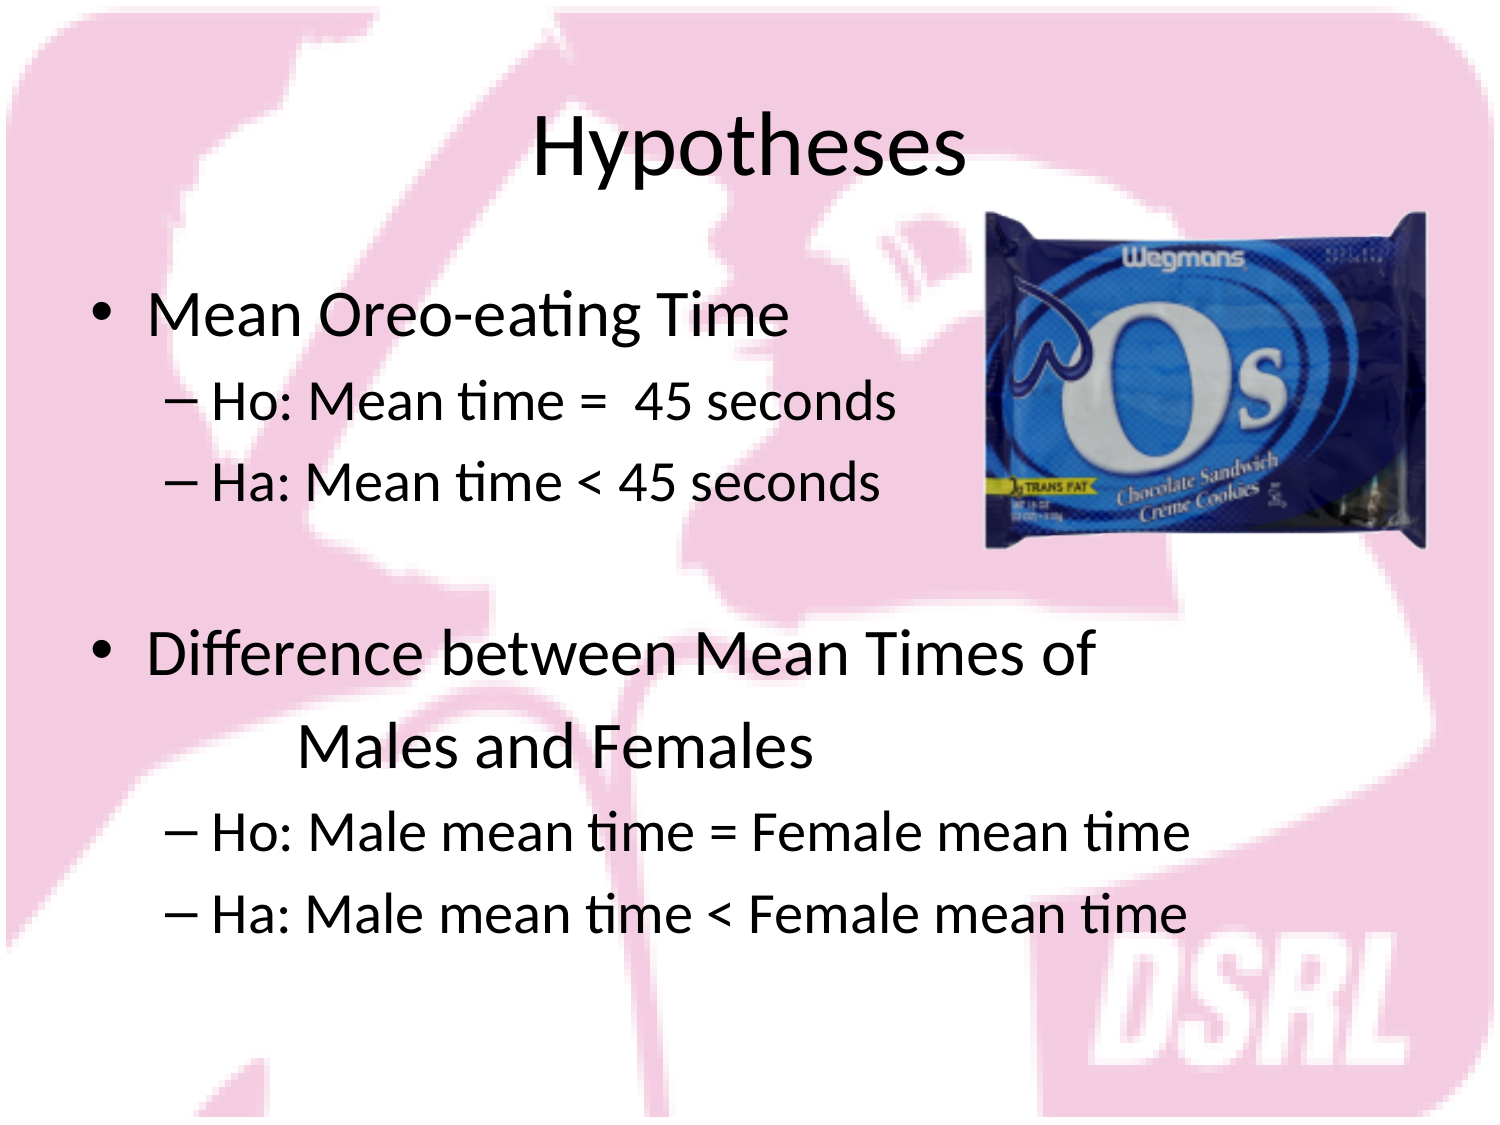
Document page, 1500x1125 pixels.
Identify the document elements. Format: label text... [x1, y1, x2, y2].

picture [974, 149, 1438, 613]
list Mean Oreo-eating Time Ho: Mean time = 45 seconds Ha: Mean time < 45 seconds Difference between Mean Times of Males and Females Ho: Male mean time = Female mean time Ha: Male mean time < Female mean time [75, 262, 1425, 1005]
title Hypotheses [75, 45, 1425, 233]
